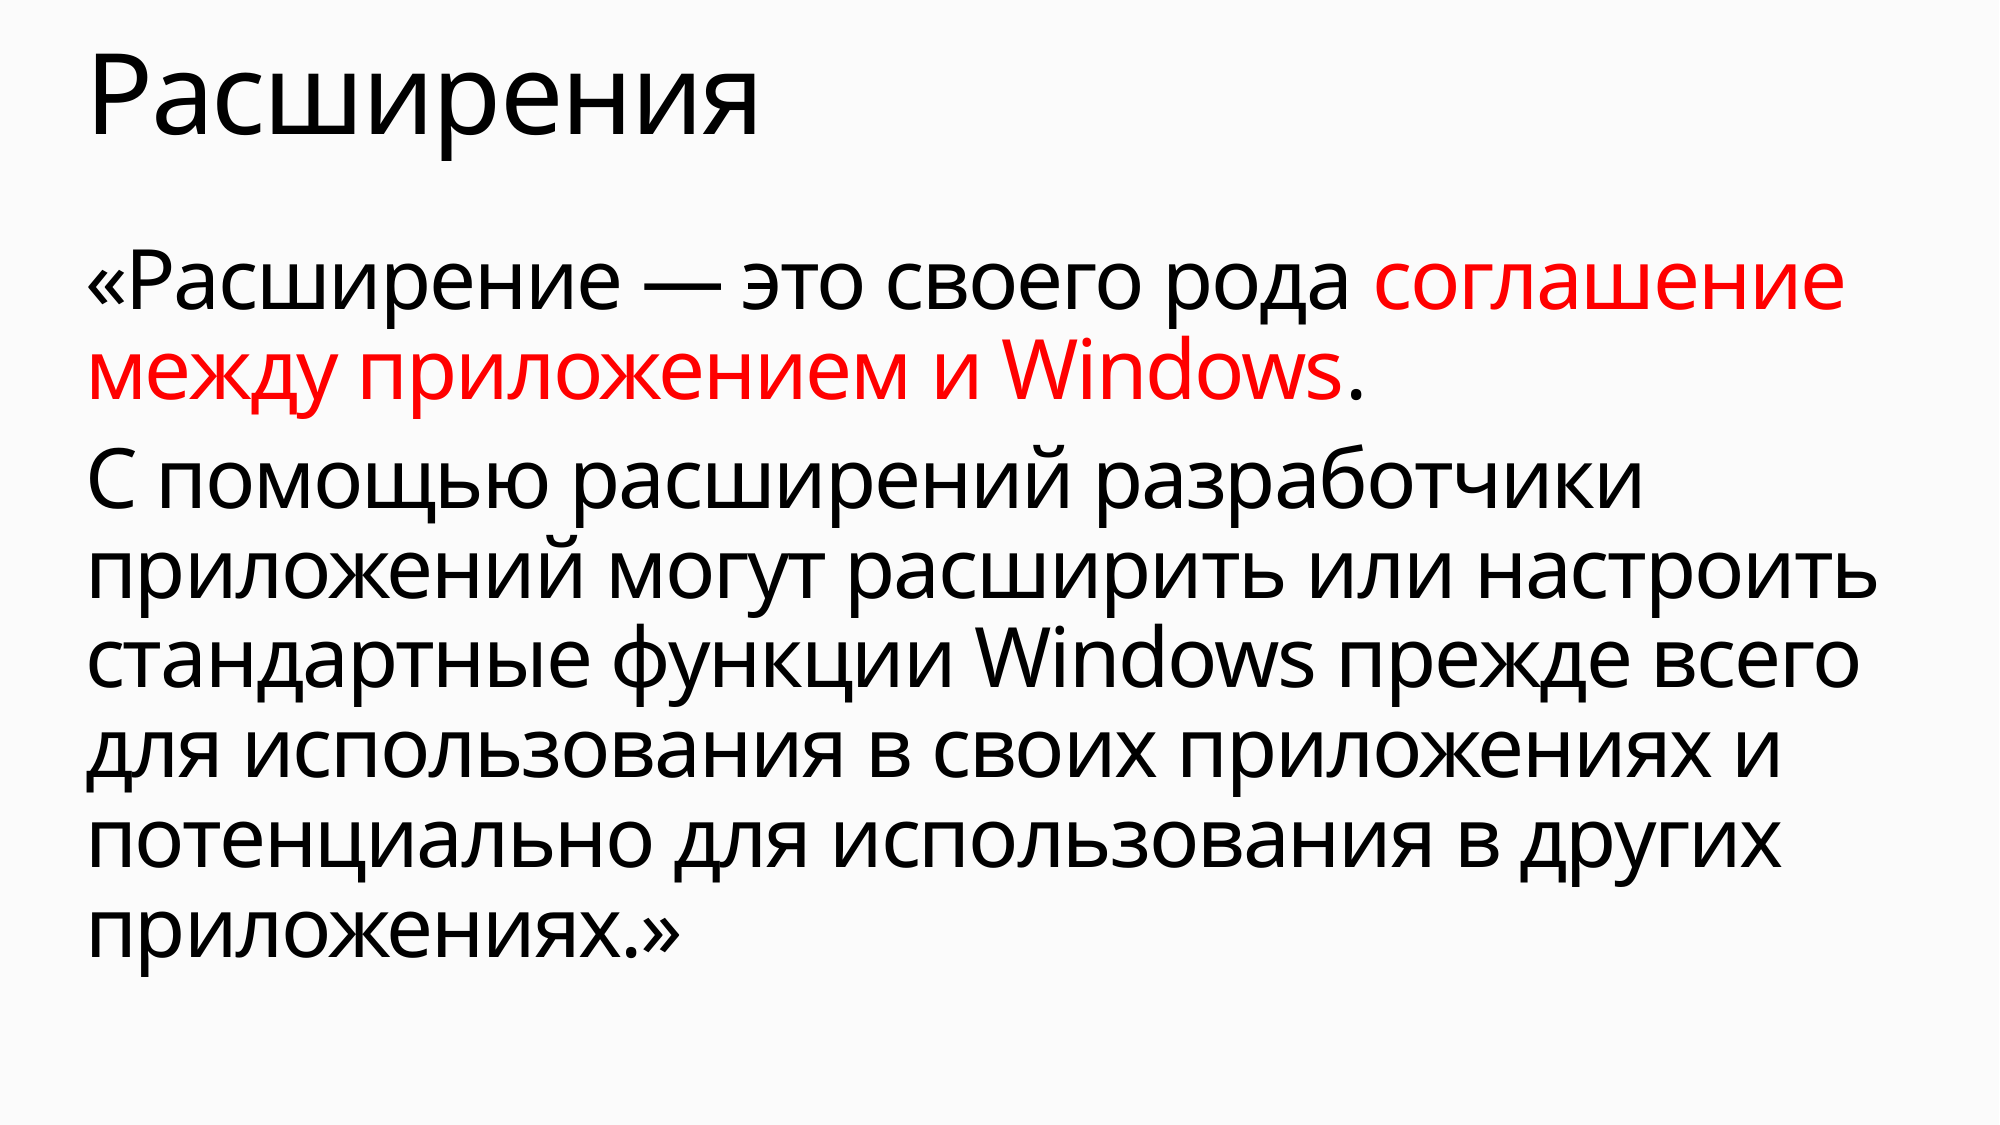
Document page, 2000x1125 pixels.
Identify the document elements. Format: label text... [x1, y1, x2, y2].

title Расширения [85, 37, 1914, 161]
list «Расширение — это своего рода соглашение между приложением и Windows. С помощью расширений разработчики приложений могут расширить или настроить стандартные функции Windows прежде всего для использования в своих приложениях и потенциально для использования в других приложениях.» [85, 237, 1914, 893]
